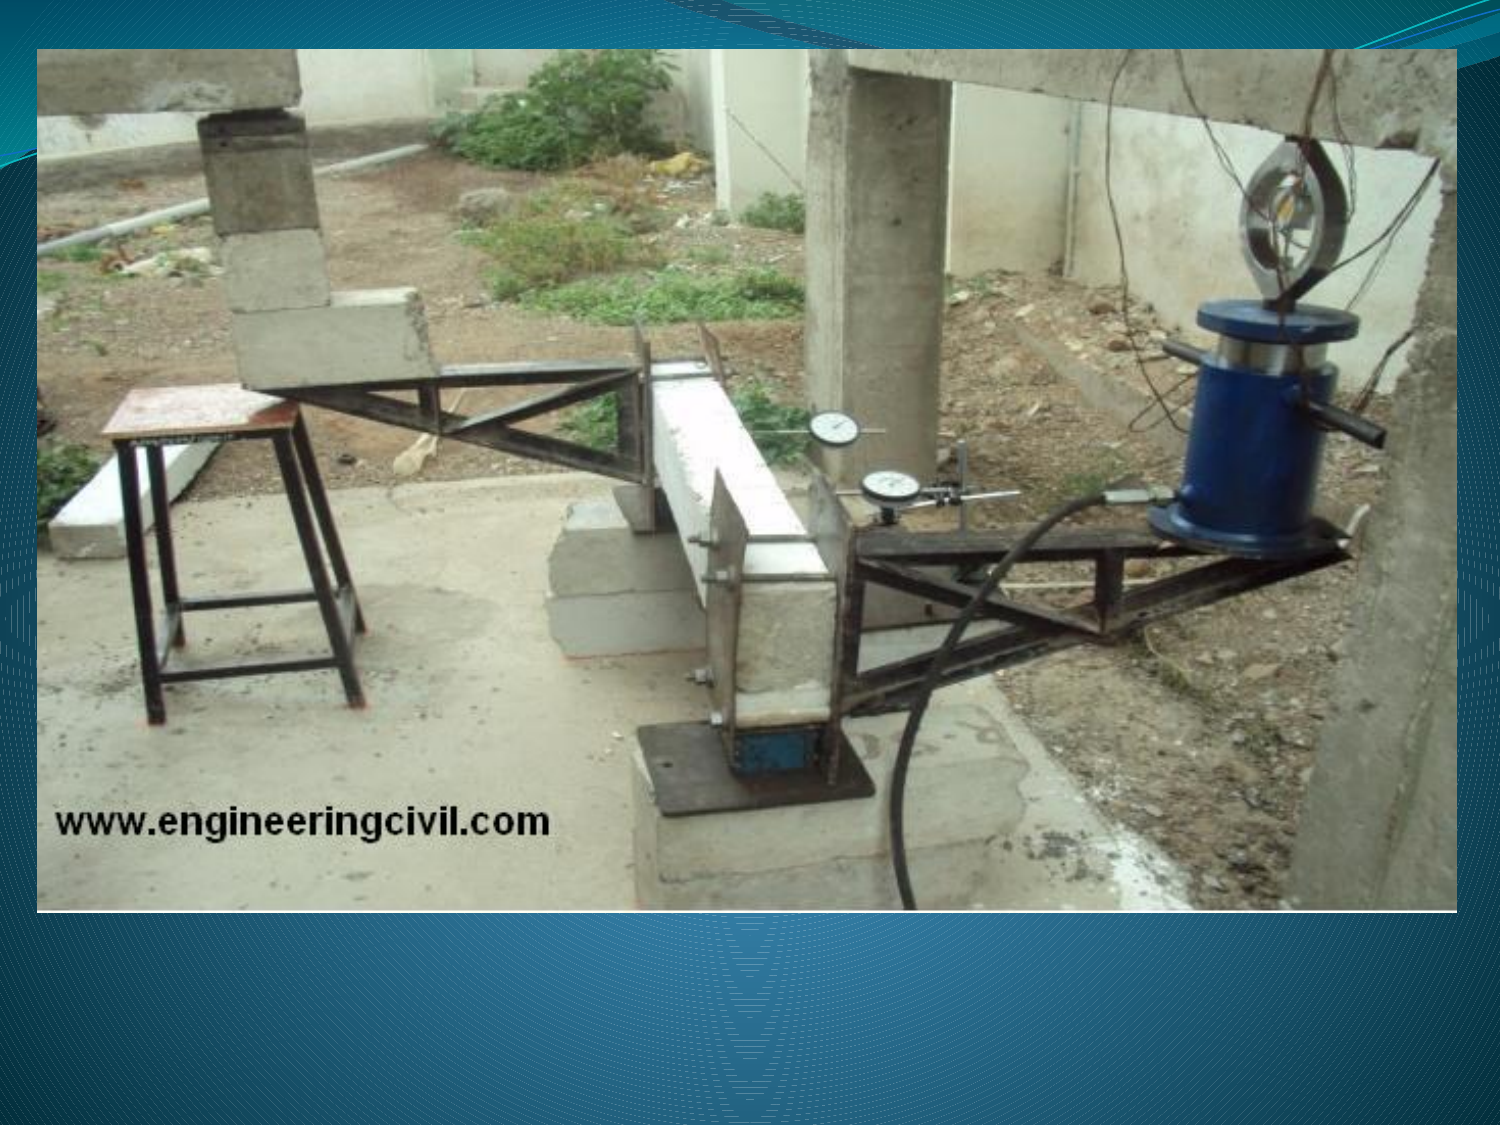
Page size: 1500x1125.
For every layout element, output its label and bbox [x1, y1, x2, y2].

picture [37, 49, 1457, 913]
